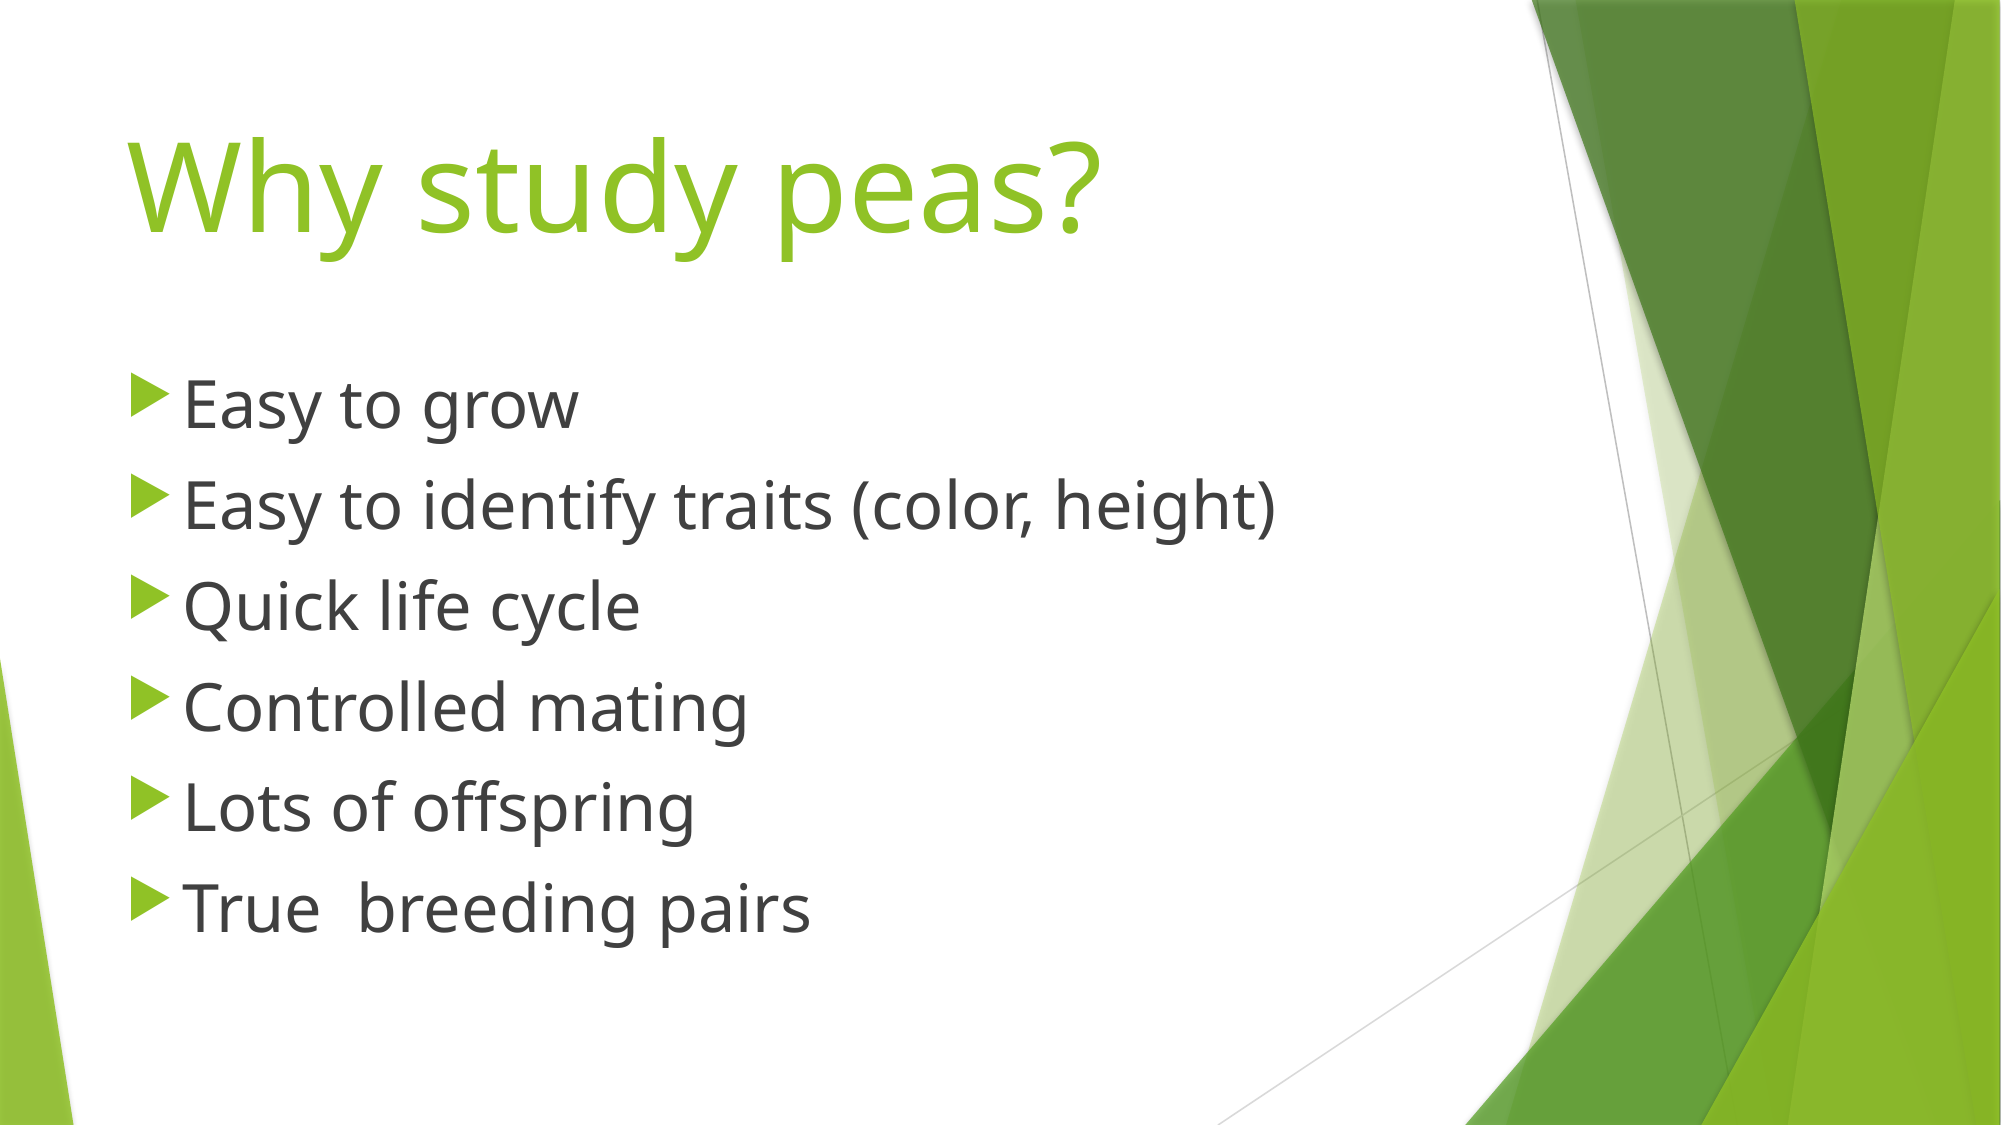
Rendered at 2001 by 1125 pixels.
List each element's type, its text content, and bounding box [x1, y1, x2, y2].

title Why study peas? [111, 99, 1522, 317]
list Easy to grow Easy to identify traits (color, height) Quick life cycle Controlled mating Lots of offspring True breeding pairs [111, 354, 1522, 992]
